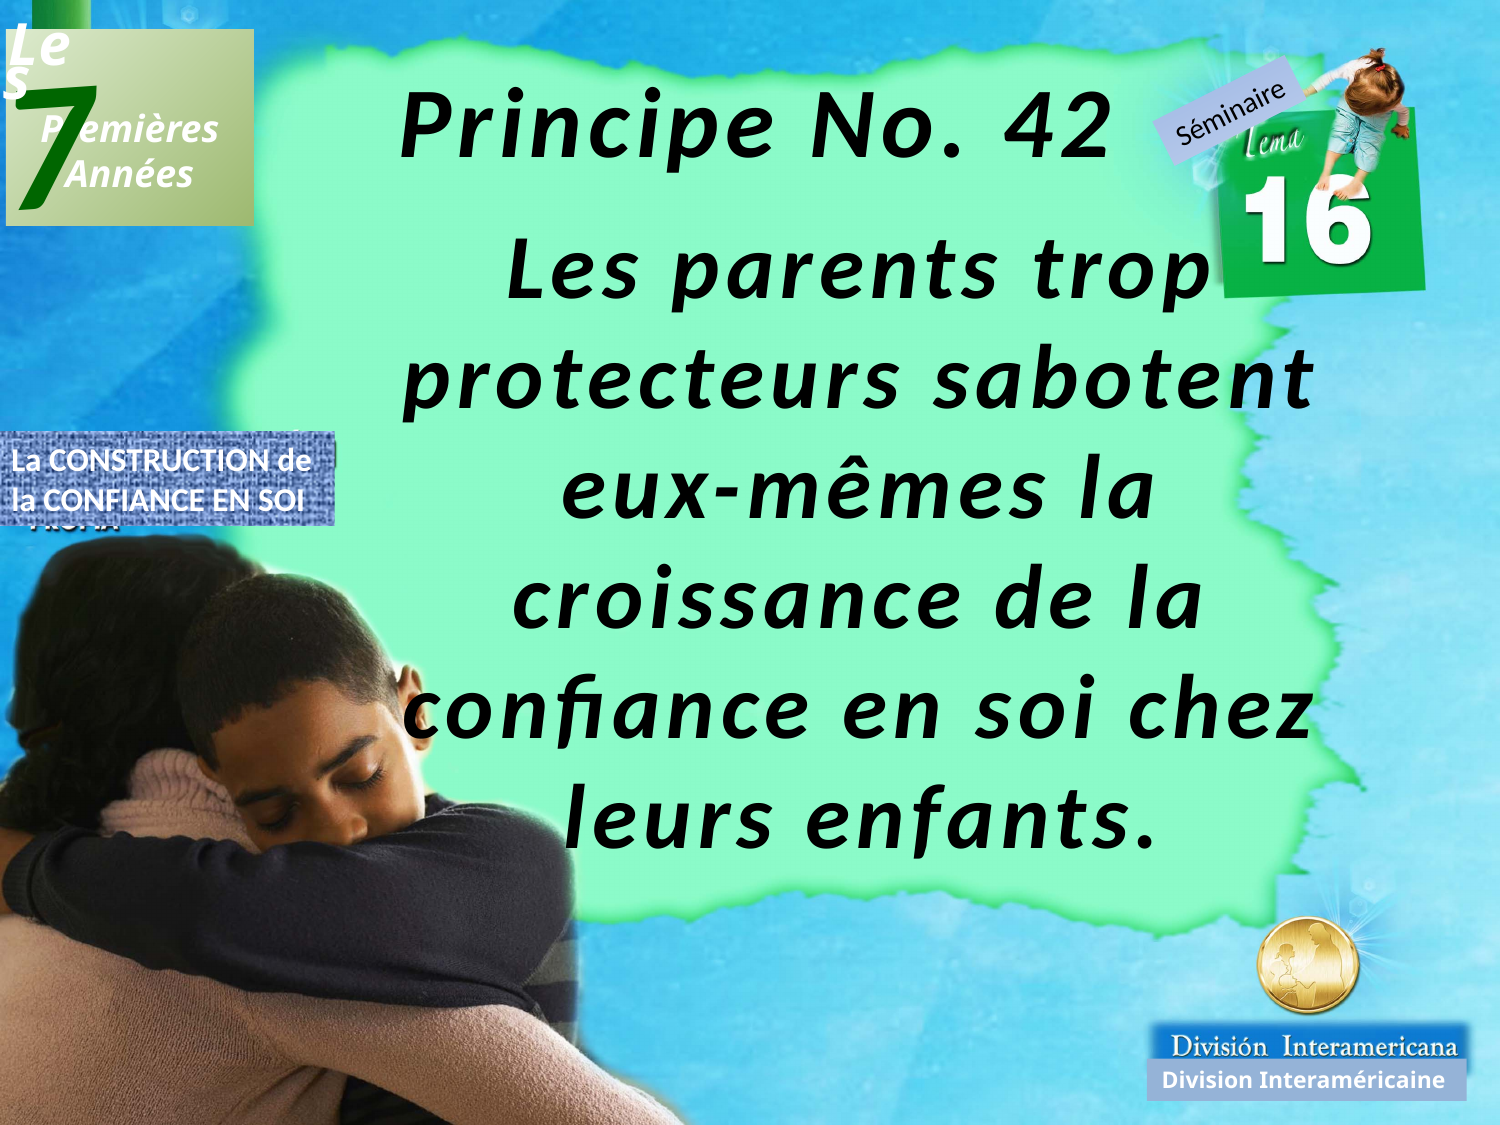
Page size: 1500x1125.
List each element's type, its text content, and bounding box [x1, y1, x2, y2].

text_box Division Interaméricaine [1146, 1058, 1467, 1101]
picture [0, 0, 1500, 1125]
text_box Principe No. 42 Les parents trop protecteurs sabotent eux-mêmes la croissance de la confiance en soi chez leurs enfants. [383, 50, 1341, 875]
text_box Séminaire [1152, 54, 1307, 166]
text_box La CONSTRUCTION de la CONFIANCE EN SOI [0, 431, 335, 526]
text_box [0, 17, 255, 256]
